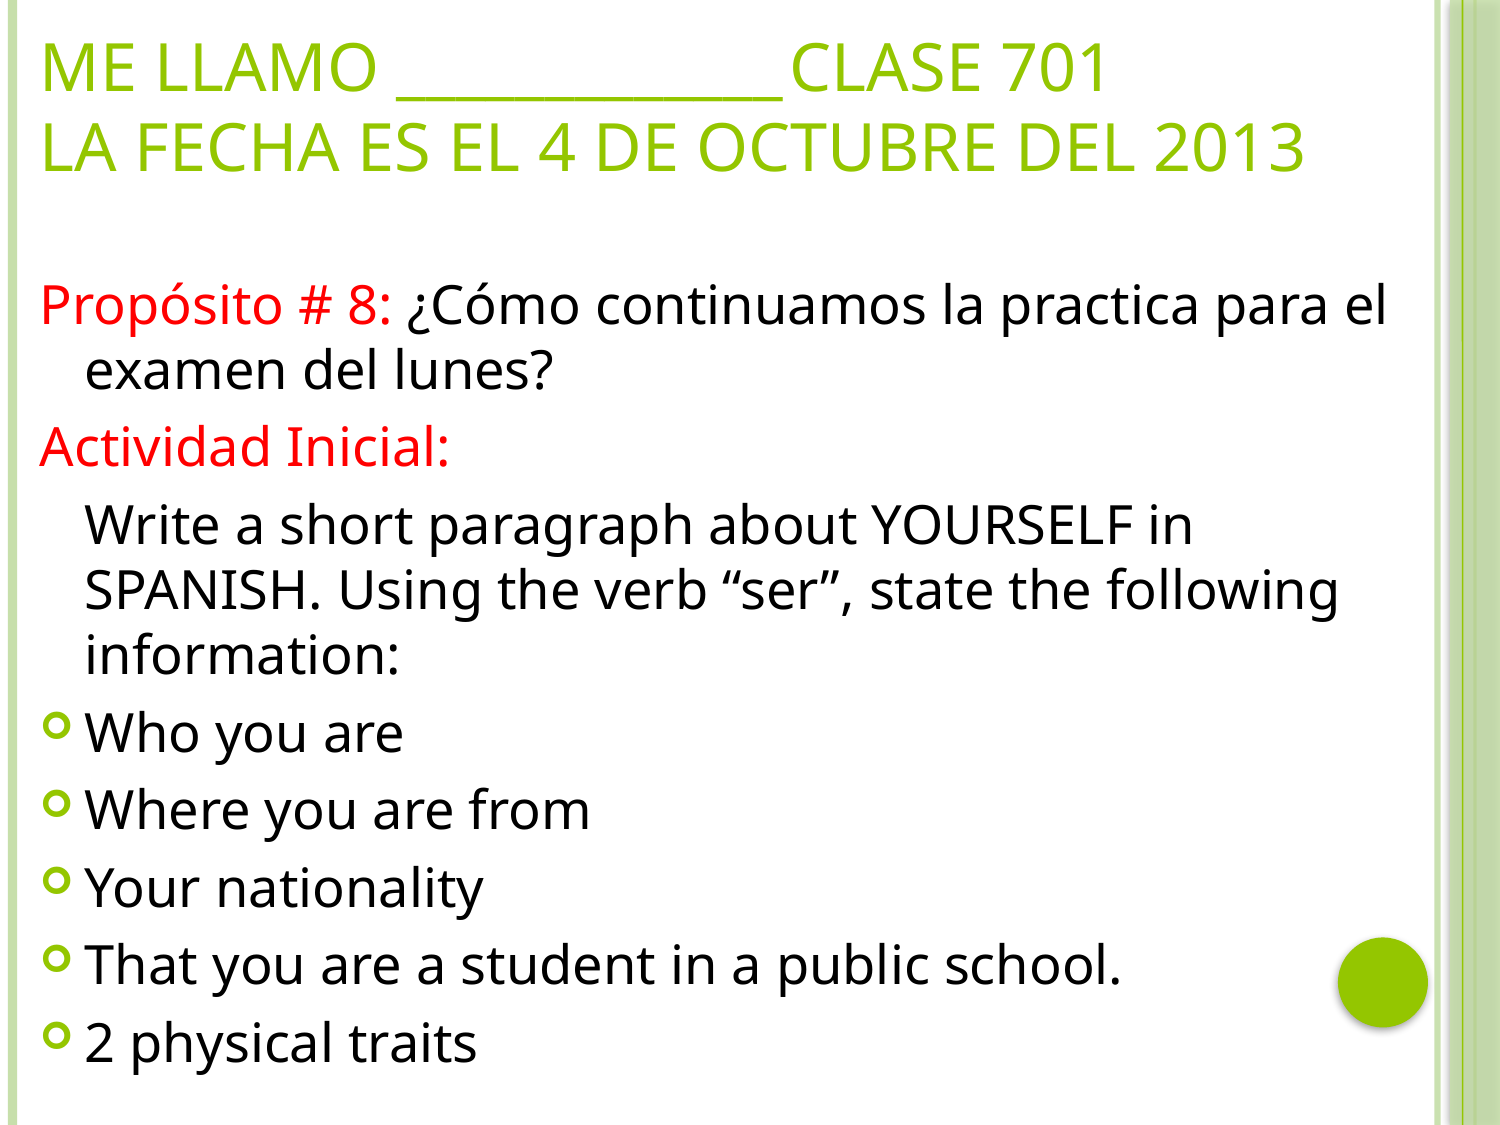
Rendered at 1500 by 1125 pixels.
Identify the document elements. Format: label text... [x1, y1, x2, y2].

title Me llamo _____________ Clase 701 La fecha es el 4 de octubre del 2013 [24, 0, 1463, 193]
list Propósito # 8: ¿Cómo continuamos la practica para el examen del lunes? Actividad Inicial: Write a short paragraph about YOURSELF in SPANISH. Using the verb “ser”, state the following information: Who you are Where you are from Your nationality That you are a student in a public school. 2 physical traits [24, 262, 1463, 1125]
